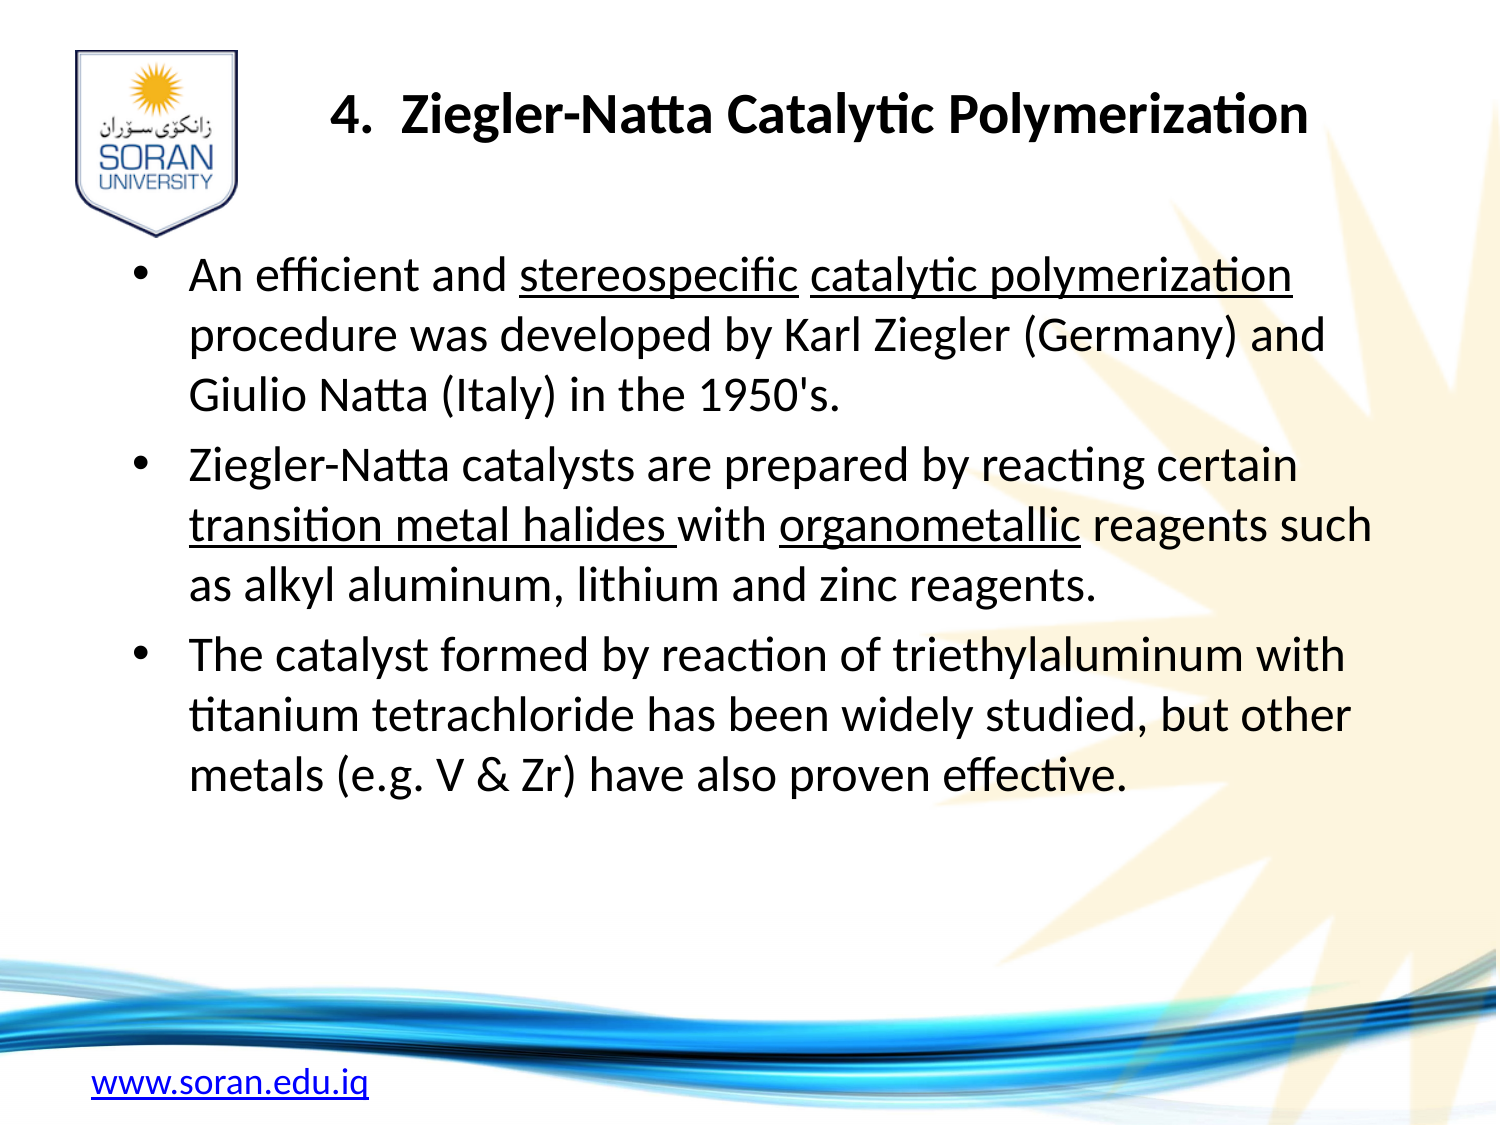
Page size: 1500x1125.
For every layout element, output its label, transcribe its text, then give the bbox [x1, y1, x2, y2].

picture [75, 50, 238, 238]
picture [0, 99, 1500, 1125]
title 4. Ziegler-Natta Catalytic Polymerization [103, 41, 1397, 180]
list An efficient and stereospecific catalytic polymerization procedure was developed by Karl Ziegler (Germany) and Giulio Natta (Italy) in the 1950's. Ziegler-Natta catalysts are prepared by reacting certain transition metal halides with organometallic reagents such as alkyl aluminum, lithium and zinc reagents. The catalyst formed by reaction of triethylaluminum with titanium tetrachloride has been widely studied, but other metals (e.g. V & Zr) have also proven effective. [117, 234, 1411, 950]
